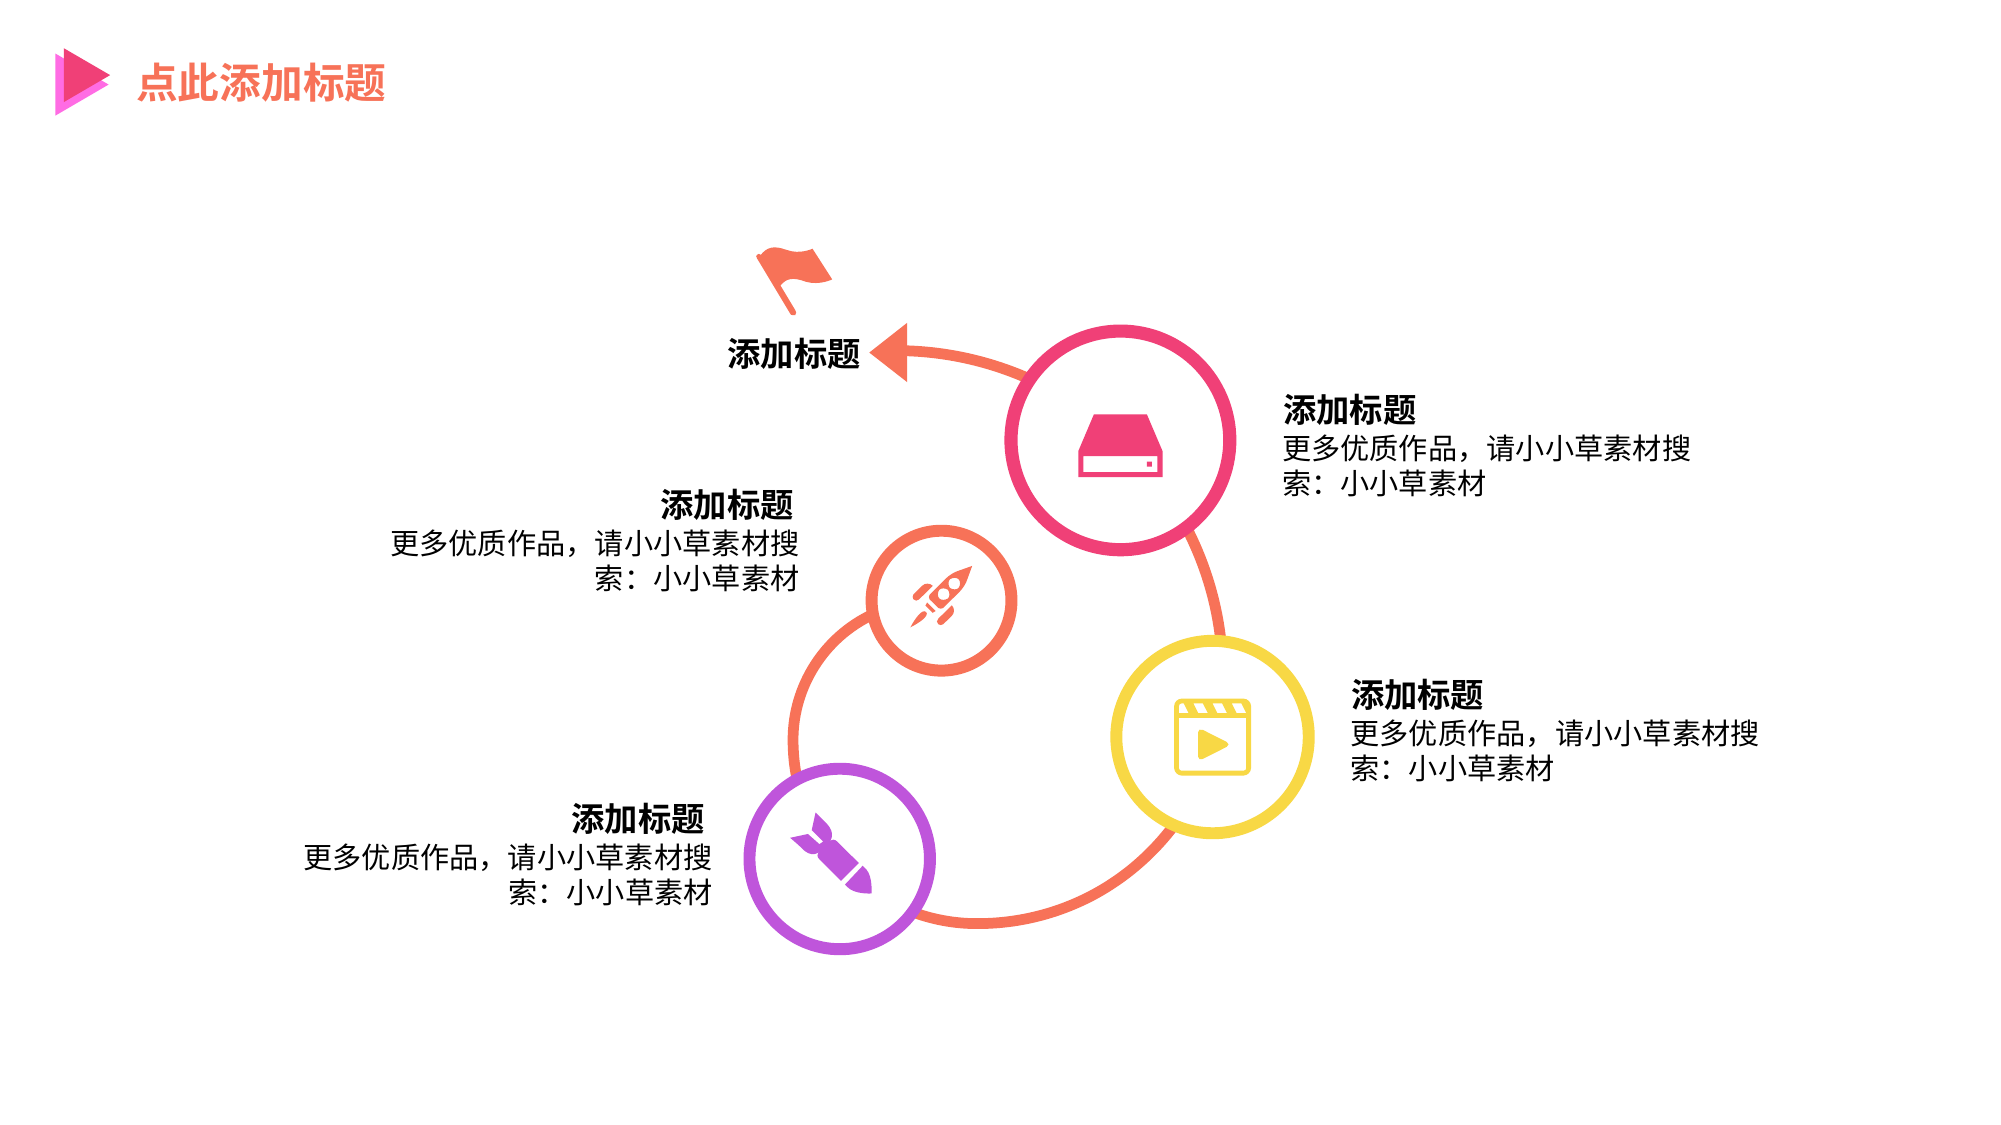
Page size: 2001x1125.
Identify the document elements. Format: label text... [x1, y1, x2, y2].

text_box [284, 790, 728, 918]
text_box [916, 828, 1175, 929]
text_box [371, 477, 815, 605]
text_box [1004, 324, 1237, 557]
text_box [1110, 634, 1315, 840]
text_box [1335, 667, 1776, 794]
text_box [787, 611, 868, 776]
text_box [743, 762, 936, 956]
text_box [756, 247, 833, 316]
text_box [869, 322, 1031, 384]
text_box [55, 48, 111, 116]
text_box [865, 524, 1018, 677]
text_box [790, 812, 873, 895]
text_box 添加标题 [712, 325, 869, 381]
text_box [1185, 530, 1226, 635]
text_box 点此添加标题 [121, 48, 455, 114]
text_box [1267, 381, 1708, 509]
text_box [1078, 414, 1163, 478]
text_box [910, 565, 973, 628]
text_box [1174, 698, 1251, 776]
